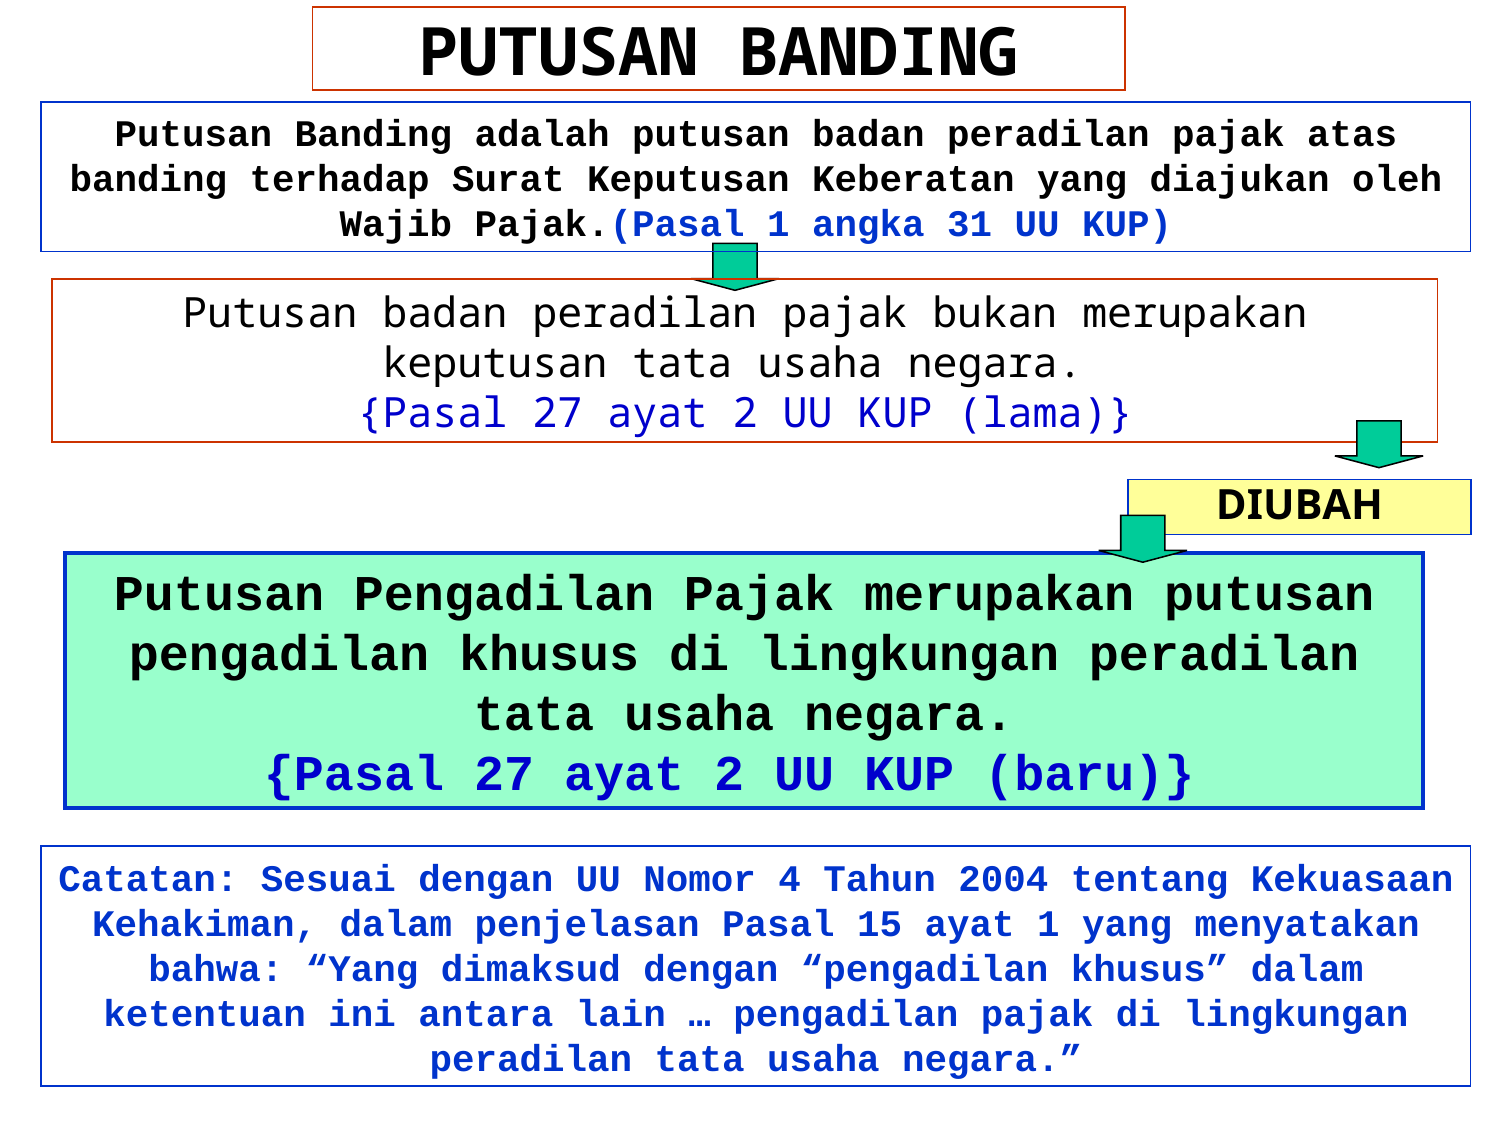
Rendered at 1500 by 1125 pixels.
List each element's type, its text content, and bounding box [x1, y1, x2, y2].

text_box Putusan Banding adalah putusan badan peradilan pajak atas banding terhadap Surat Keputusan Keberatan yang diajukan oleh Wajib Pajak.(Pasal 1 angka 31 UU KUP) [41, 101, 1471, 252]
text_box Catatan: Sesuai dengan UU Nomor 4 Tahun 2004 tentang Kekuasaan Kehakiman, dalam penjelasan Pasal 15 ayat 1 yang menyatakan bahwa: “Yang dimaksud dengan “pengadilan khusus” dalam ketentuan ini antara lain … pengadilan pajak di lingkungan peradilan tata usaha negara.” [41, 846, 1471, 1086]
text_box [1098, 515, 1188, 563]
text_box Putusan badan peradilan pajak bukan merupakan keputusan tata usaha negara. {Pasal 27 ayat 2 UU KUP (lama)} [52, 278, 1438, 443]
text_box DIUBAH [1128, 479, 1471, 535]
text_box Putusan Pengadilan Pajak merupakan putusan pengadilan khusus di lingkungan peradilan tata usaha negara. {Pasal 27 ayat 2 UU KUP (baru)} [64, 552, 1424, 808]
text_box [712, 252, 758, 278]
text_box [1334, 420, 1424, 468]
title PUTUSAN BANDING [312, 6, 1126, 91]
